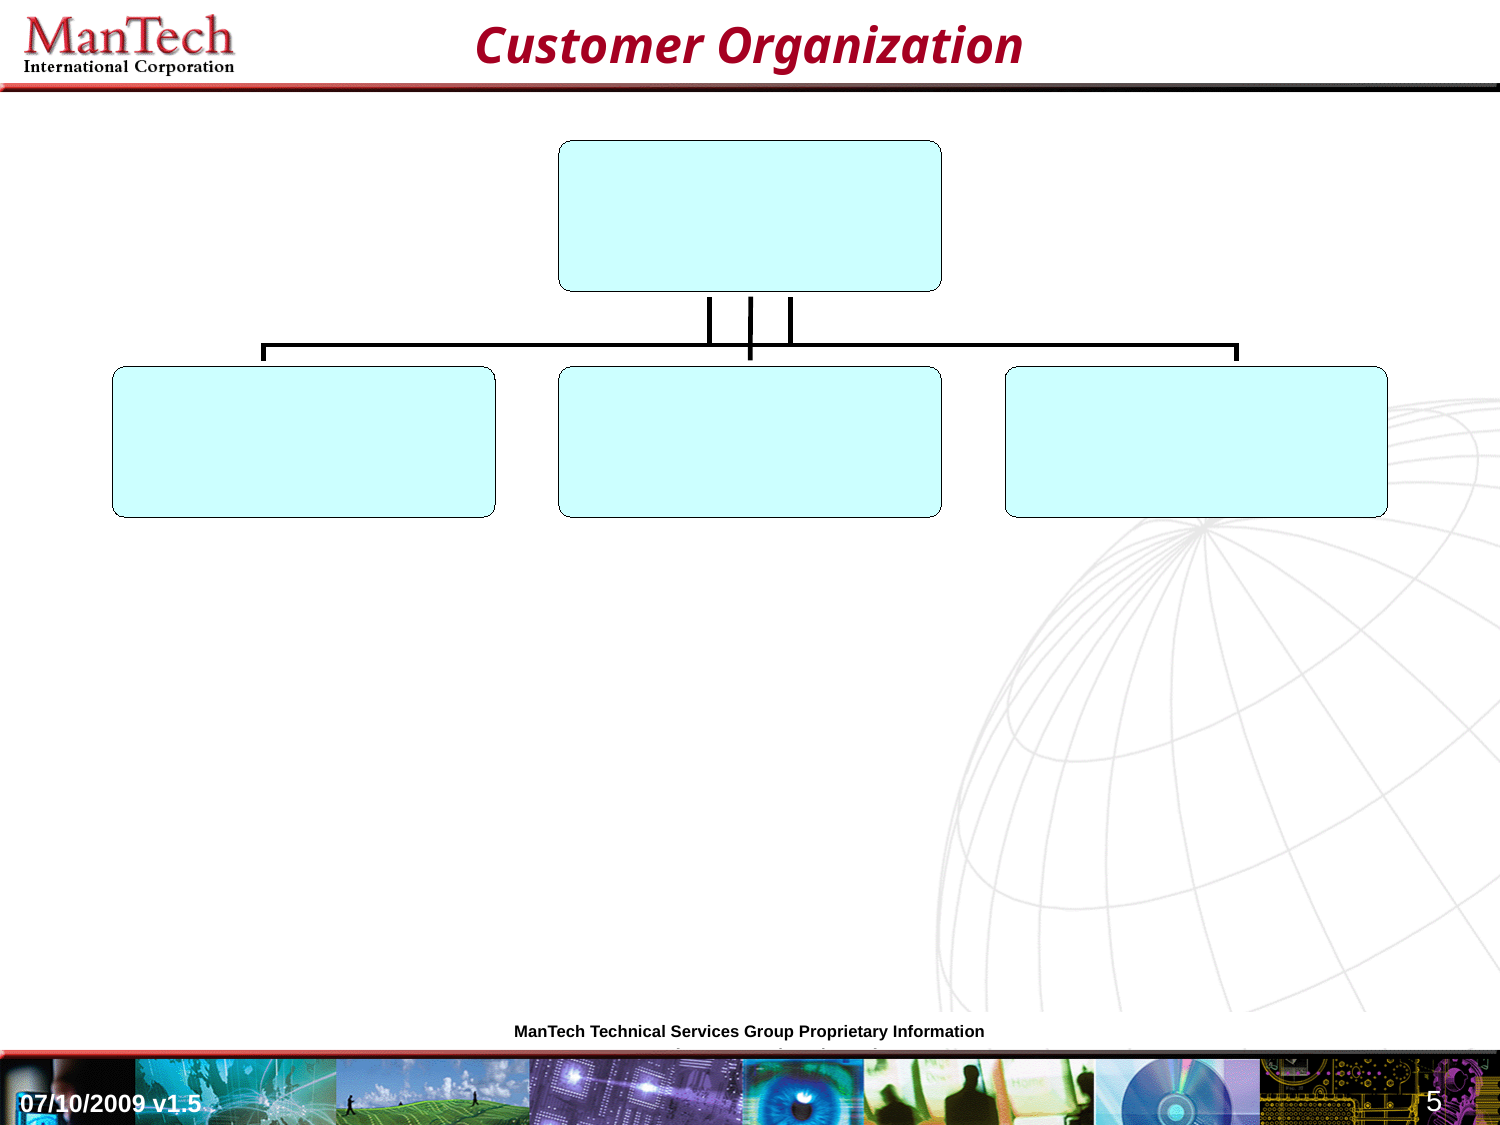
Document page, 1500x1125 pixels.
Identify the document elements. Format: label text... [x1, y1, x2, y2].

text_box ManTech Technical Services Group Proprietary Information [0, 1012, 1500, 1048]
title Customer Organization [0, 6, 1500, 82]
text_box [112, 140, 1388, 518]
